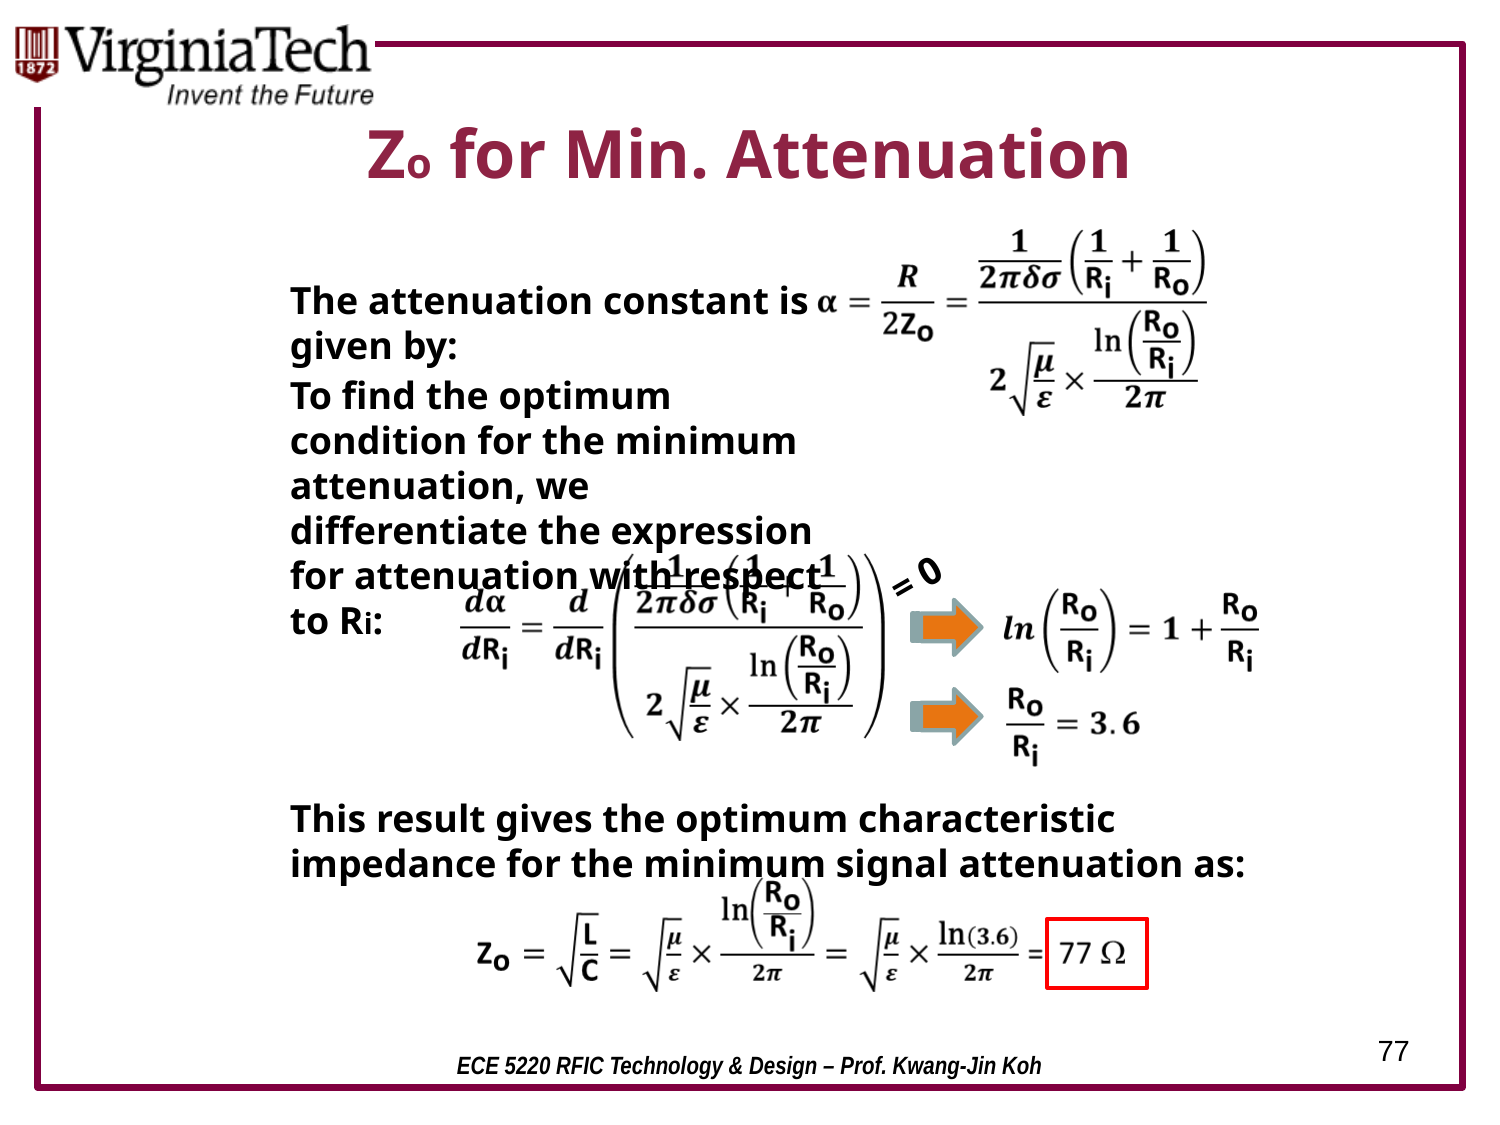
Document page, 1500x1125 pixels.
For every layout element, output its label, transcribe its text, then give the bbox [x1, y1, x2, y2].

text_box This result gives the optimum characteristic impedance for the minimum signal attenuation as: [274, 787, 1313, 893]
text_box [987, 575, 1275, 681]
title Zo for Min. Attenuation [75, 104, 1425, 213]
text_box [749, 215, 1275, 425]
text_box The attenuation constant is given by: [275, 269, 749, 364]
text_box = 0 [864, 497, 1025, 625]
text_box [910, 597, 984, 657]
text_box [962, 675, 1188, 775]
text_box [910, 687, 962, 746]
picture [15, 24, 375, 107]
text_box To find the optimum condition for the minimum attenuation, we differentiate the expression for attenuation with respect to Ri: [275, 364, 850, 649]
slide_number 77 [1074, 1024, 1425, 1103]
text_box [412, 540, 938, 750]
text_box [1045, 917, 1149, 990]
text_box [462, 863, 1213, 1000]
